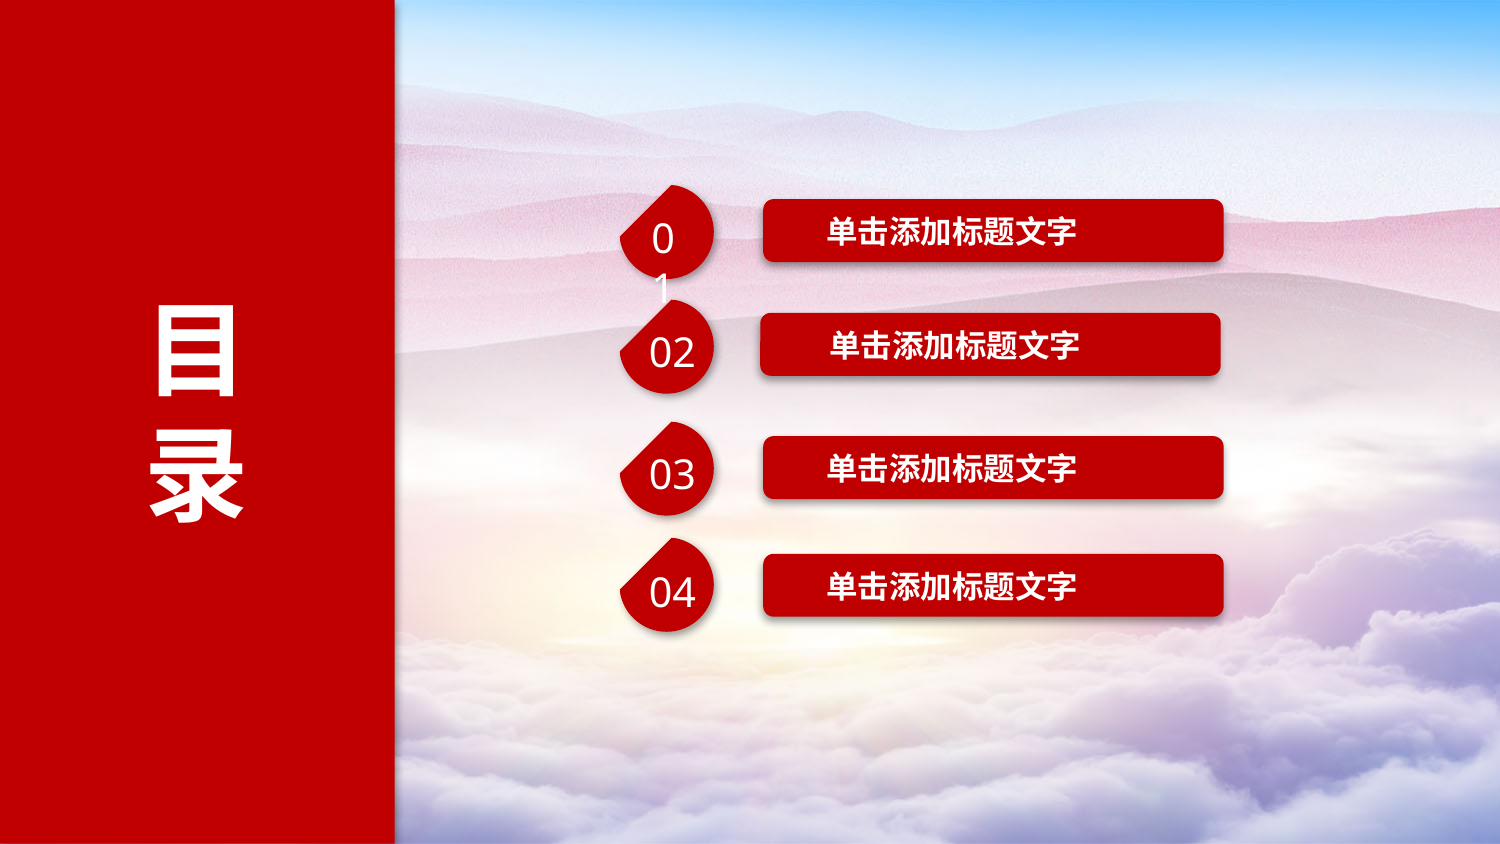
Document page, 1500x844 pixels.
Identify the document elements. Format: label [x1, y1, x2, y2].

text_box [625, 552, 721, 630]
text_box [763, 199, 1224, 263]
text_box [625, 436, 721, 513]
text_box [763, 436, 1224, 499]
text_box [625, 199, 721, 277]
text_box [625, 314, 721, 392]
text_box [0, 0, 395, 844]
text_box [760, 312, 1221, 376]
text_box [763, 553, 1224, 617]
picture [395, 0, 1500, 844]
